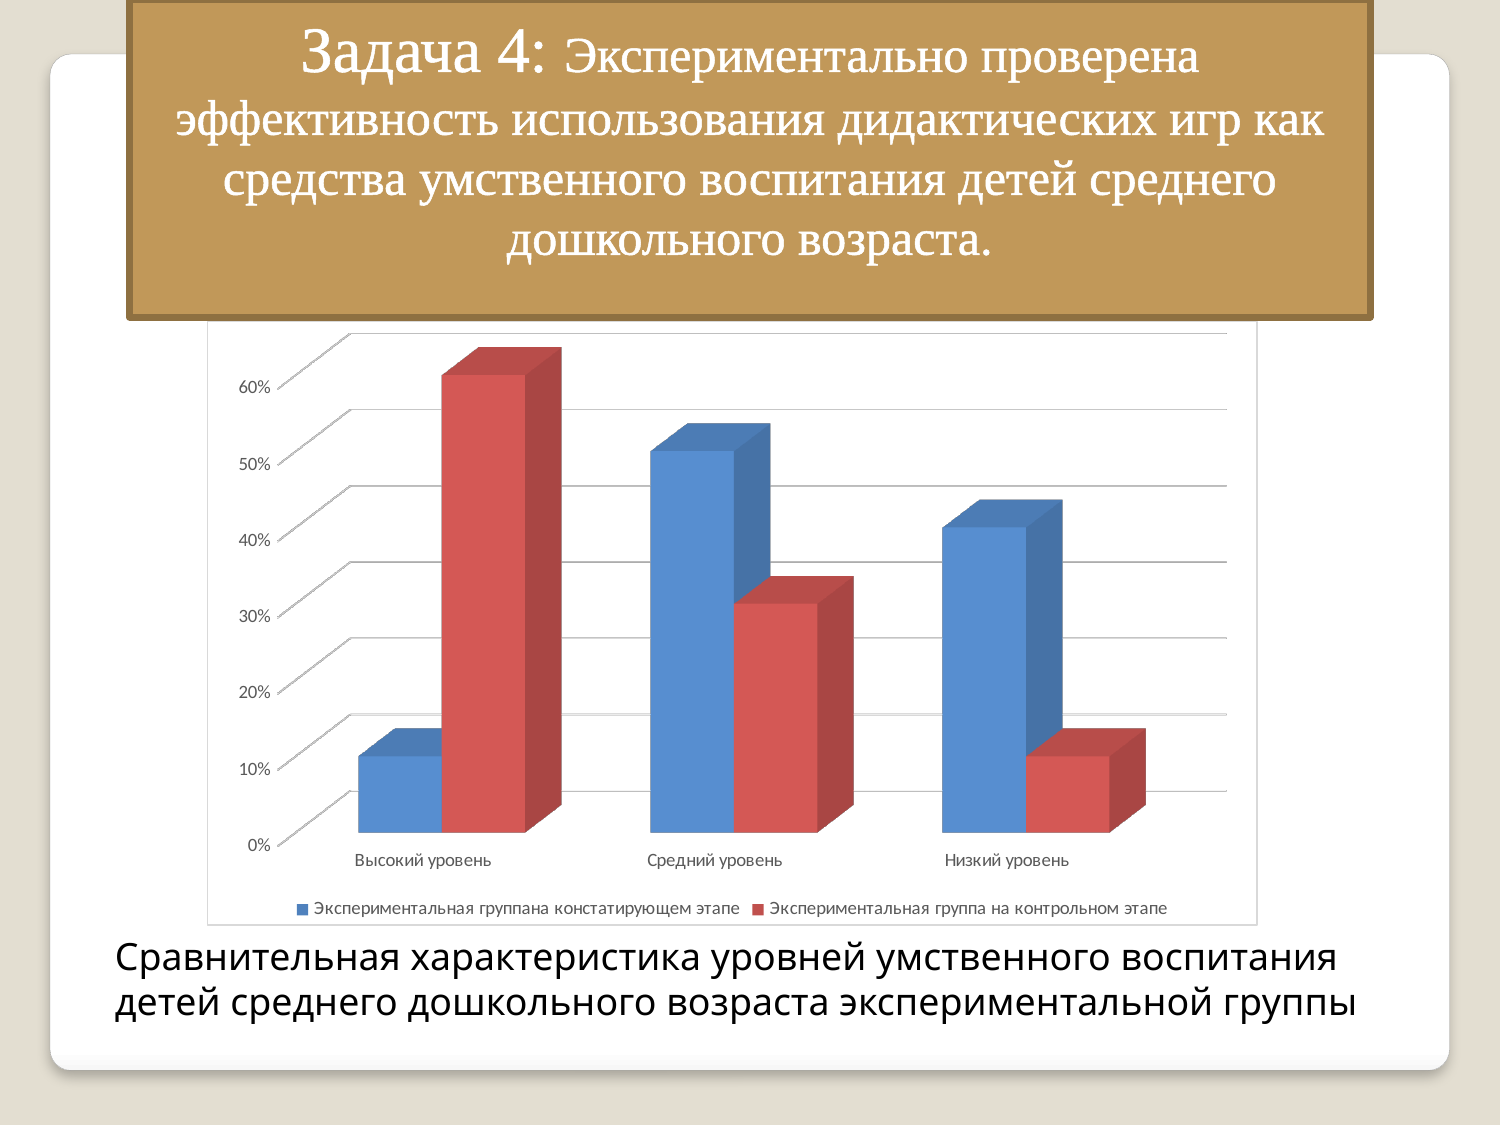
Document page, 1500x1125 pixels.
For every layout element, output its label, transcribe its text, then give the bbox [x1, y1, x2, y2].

text_box Сравнительная характеристика уровней умственного воспитания детей среднего дошкольного возраста экспериментальной группы [100, 925, 1465, 1031]
text_box Задача 4: Экспериментально проверена эффективность использования дидактических игр как средства умственного воспитания детей среднего дошкольного возраста. [126, 0, 1374, 321]
chart [206, 320, 1259, 927]
